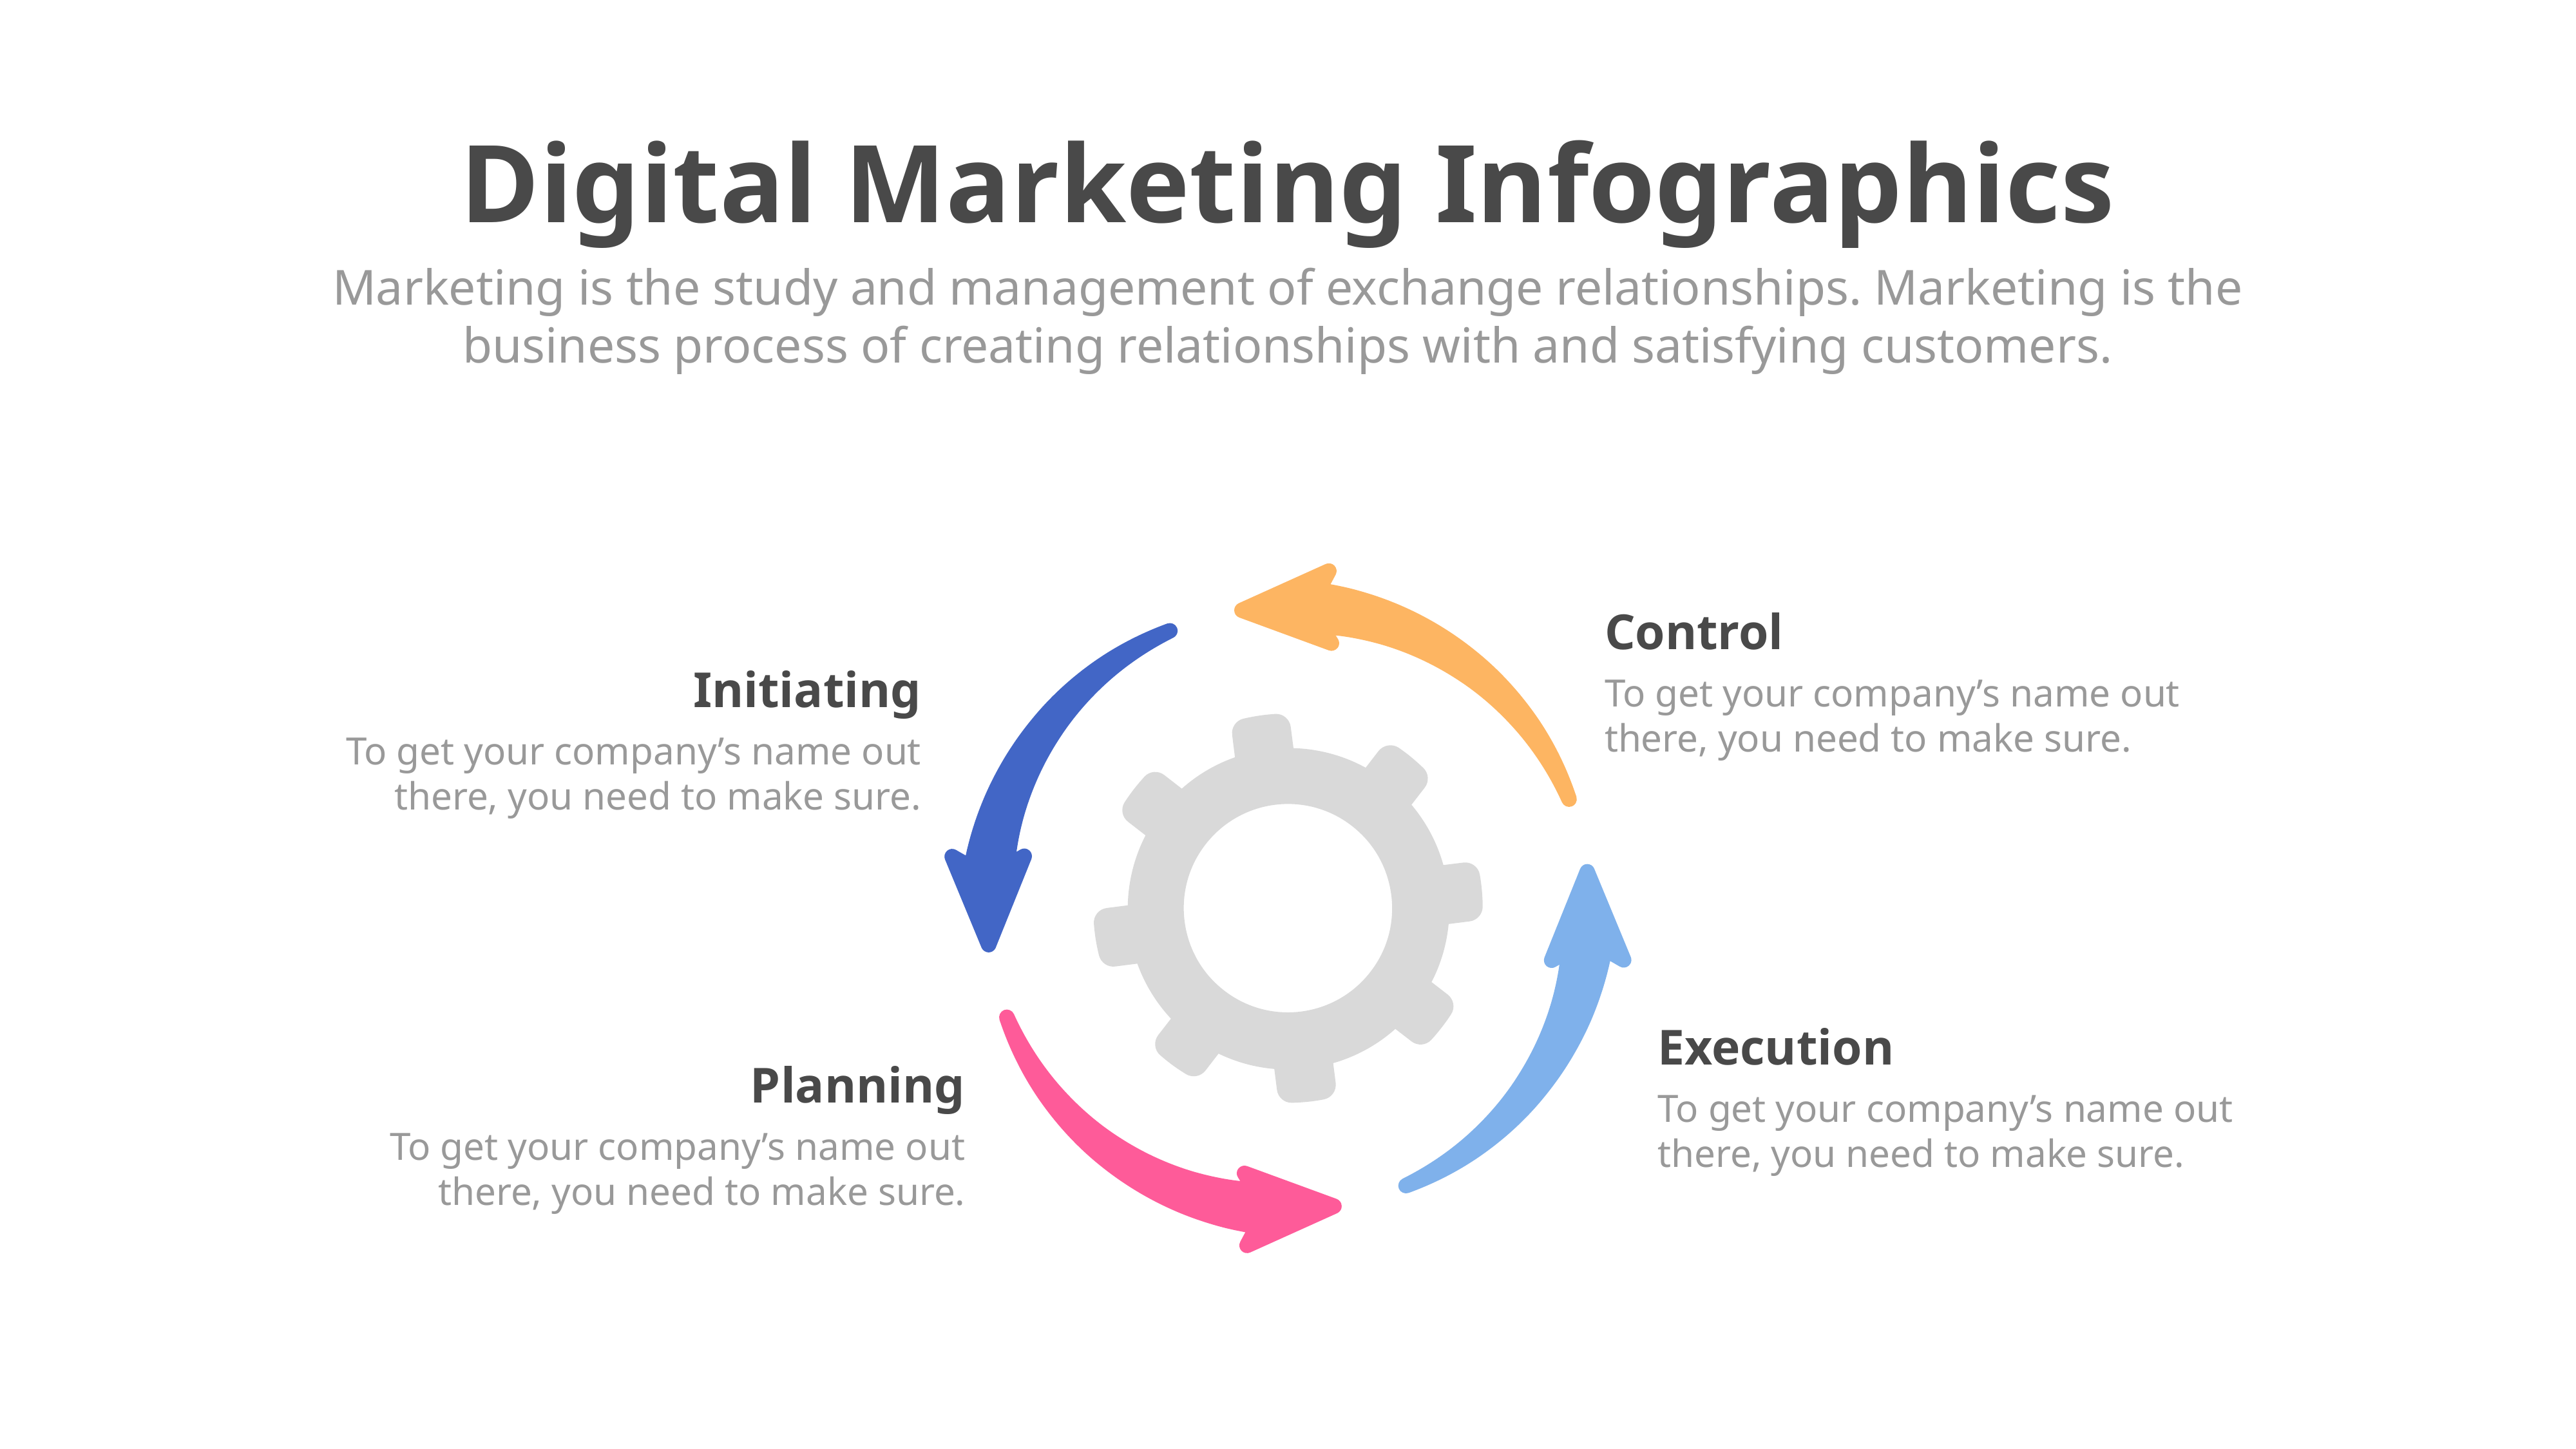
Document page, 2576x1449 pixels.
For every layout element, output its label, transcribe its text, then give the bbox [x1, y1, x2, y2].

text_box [296, 1049, 975, 1219]
text_box Digital Marketing Infographics [450, 110, 2125, 249]
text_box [1648, 1012, 2327, 1181]
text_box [252, 654, 931, 824]
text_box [967, 583, 1609, 1233]
text_box Marketing is the study and management of exchange relationships. Marketing is the business process of creating relationships with and satisfying customers. [281, 251, 2295, 377]
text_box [1595, 596, 2275, 766]
